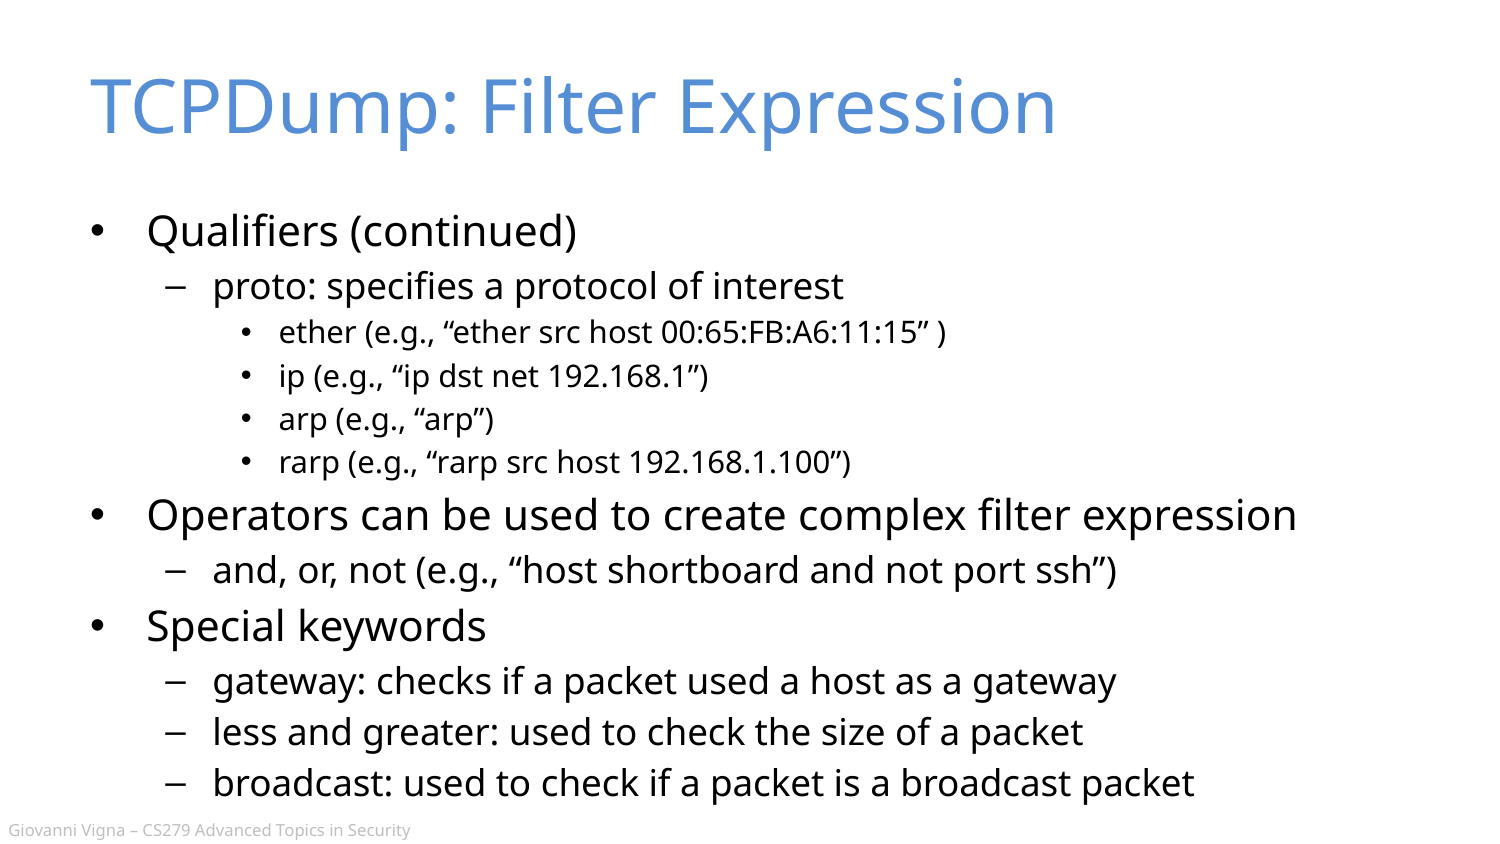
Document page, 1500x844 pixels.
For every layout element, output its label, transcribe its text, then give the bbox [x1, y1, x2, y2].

title TCPDump: Filter Expression [75, 33, 1425, 175]
list Qualifiers (continued) proto: specifies a protocol of interest ether (e.g., “ether src host 00:65:FB:A6:11:15” ) ip (e.g., “ip dst net 192.168.1”) arp (e.g., “arp”) rarp (e.g., “rarp src host 192.168.1.100”) Operators can be used to create complex filter expression and, or, not (e.g., “host shortboard and not port ssh”) Special keywords gateway: checks if a packet used a host as a gateway less and greater: used to check the size of a packet broadcast: used to check if a packet is a broadcast packet [75, 196, 1425, 813]
